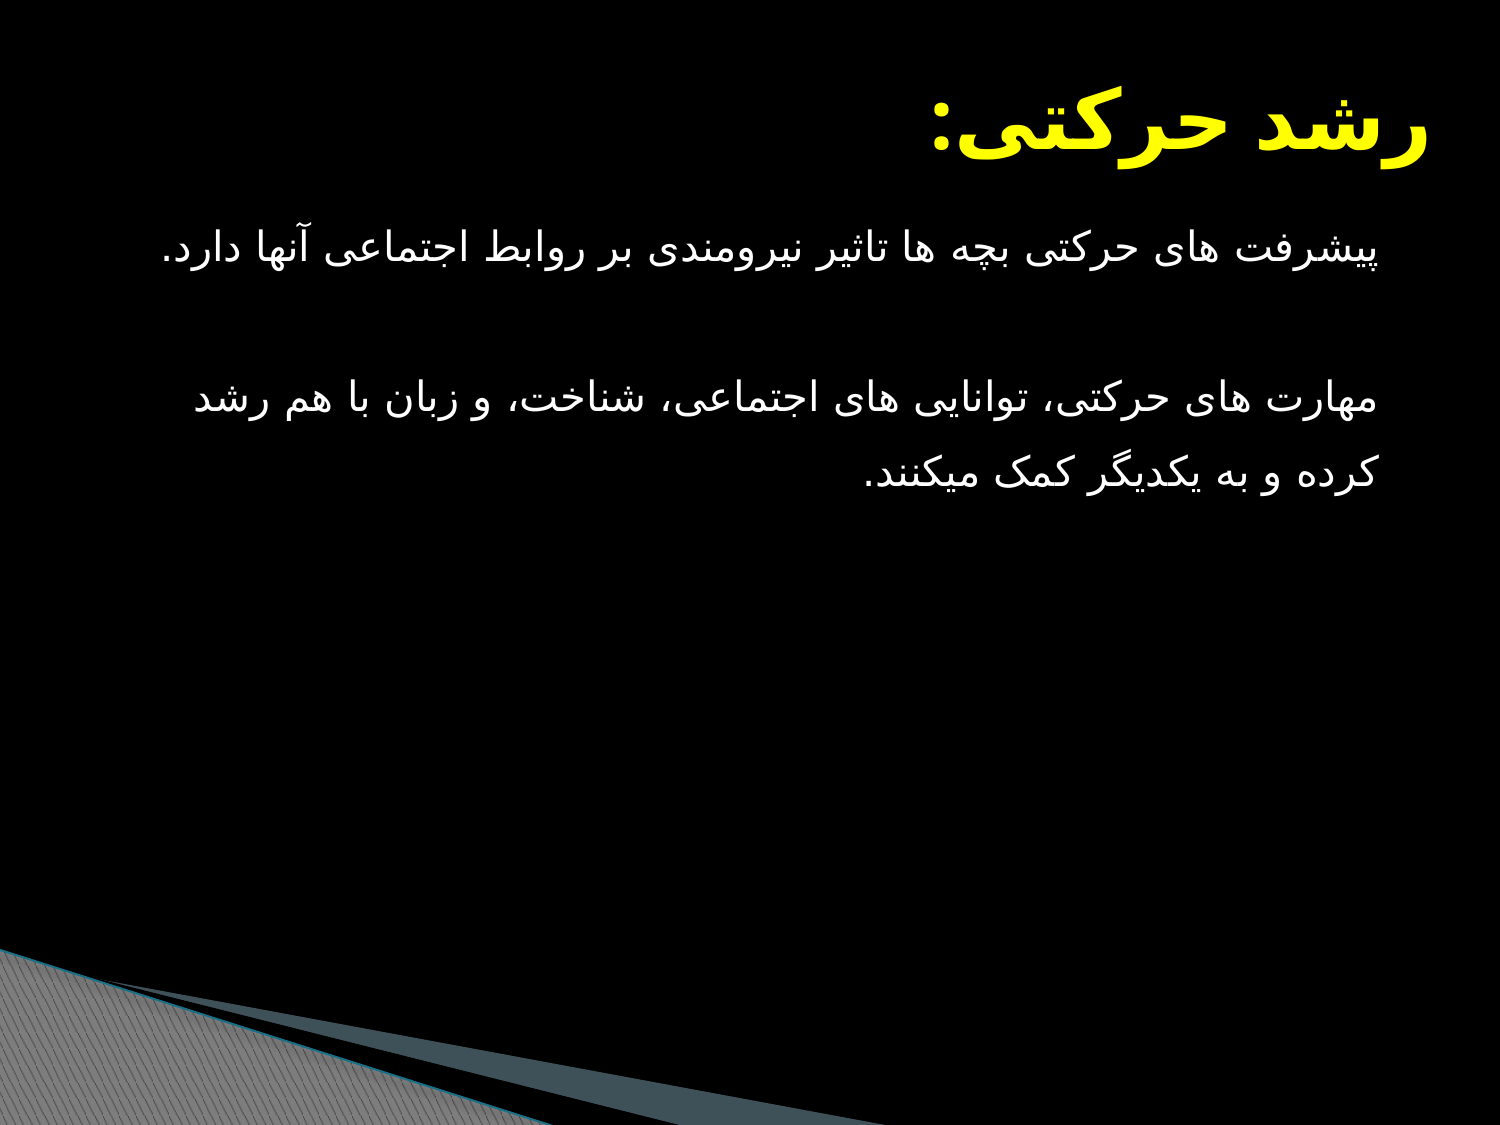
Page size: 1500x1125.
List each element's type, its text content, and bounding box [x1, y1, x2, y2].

picture [0, 952, 543, 1125]
text_box پیشرفت های حرکتی بچه ها تاثیر نیرومندی بر روابط اجتماعی آنها دارد. مهارت های حرکتی، توانایی های اجتماعی، شناخت، و زبان با هم رشد کرده و به یکدیگر کمک میکنند. [93, 187, 1395, 578]
text_box رشد حرکتی: [913, 58, 1448, 174]
